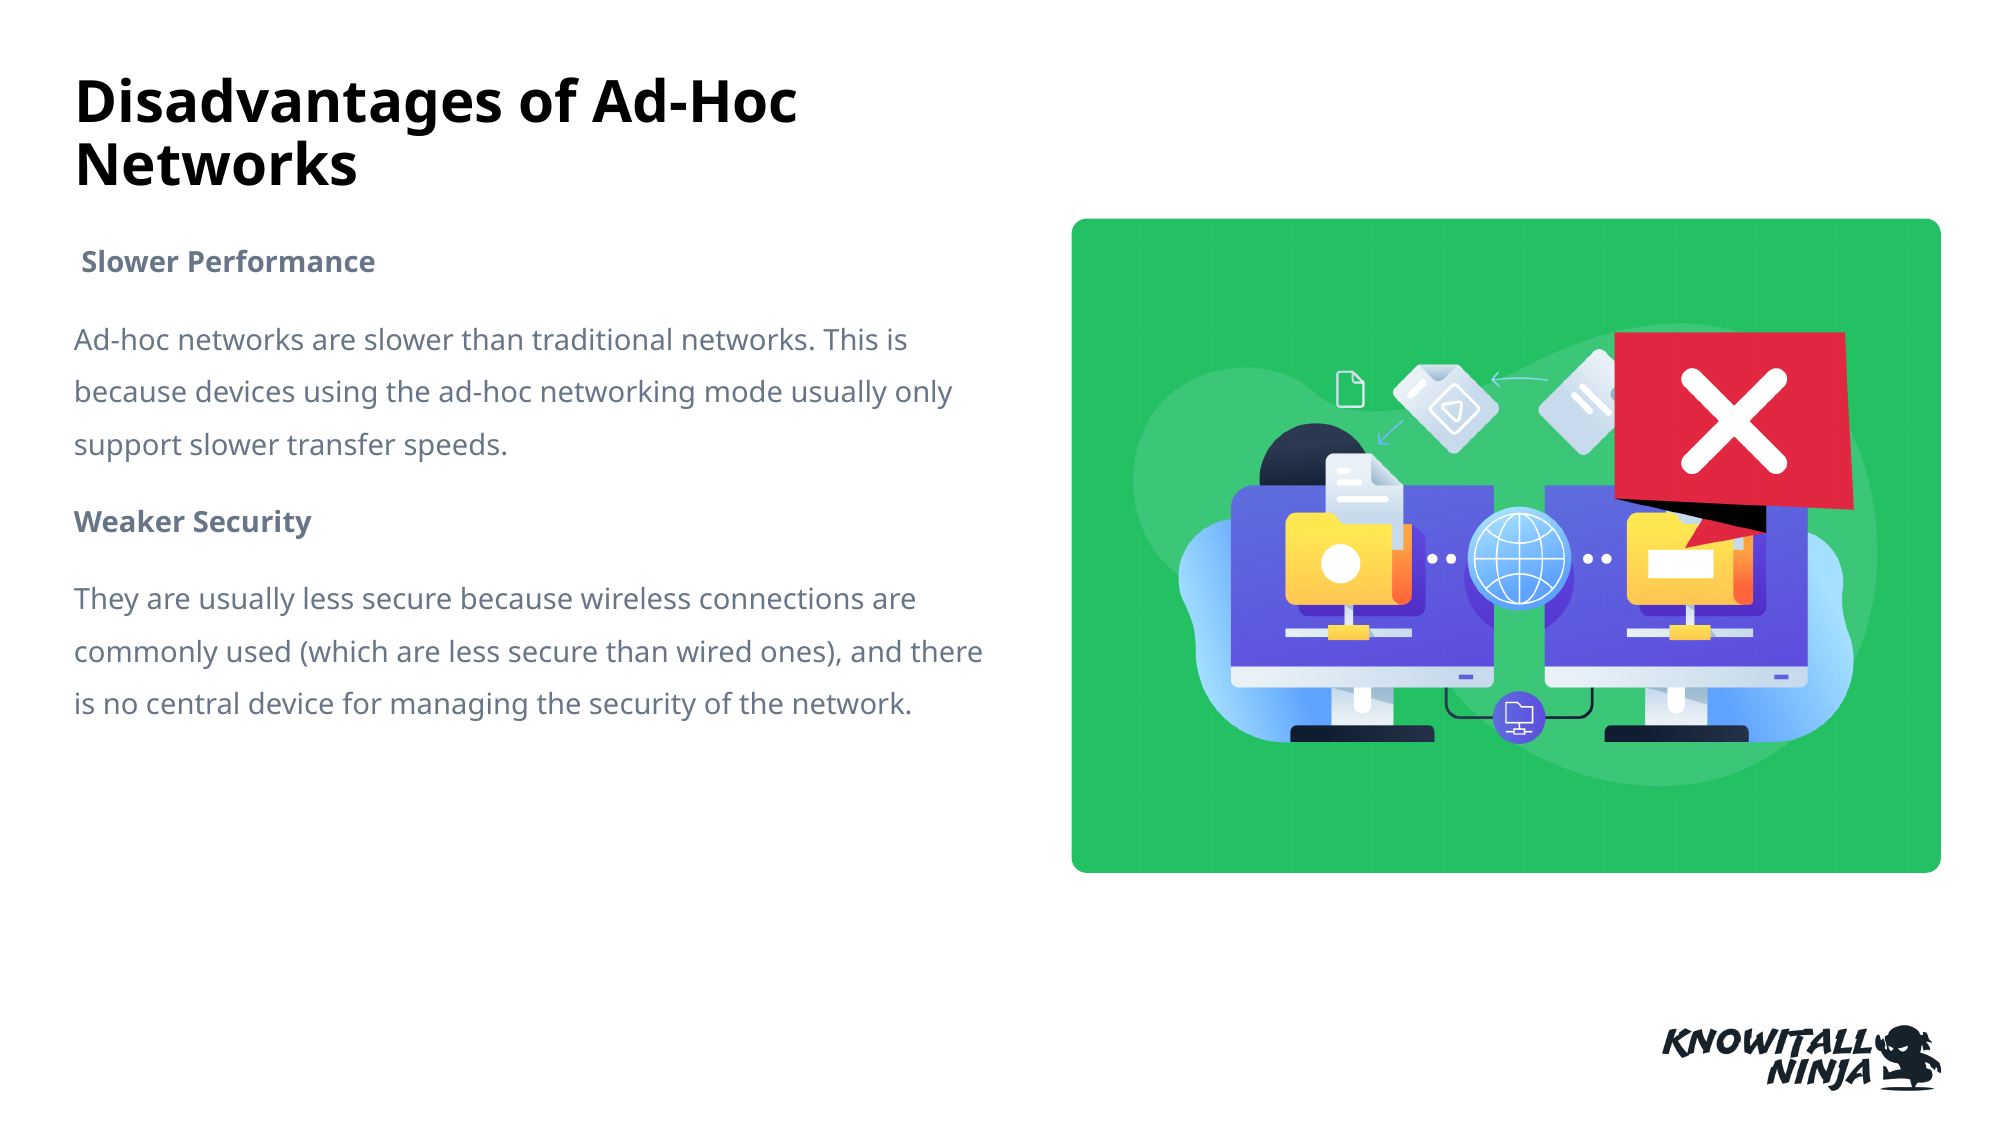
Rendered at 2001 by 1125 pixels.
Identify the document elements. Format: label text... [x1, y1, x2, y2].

picture [1071, 218, 1942, 874]
list Slower Performance Ad-hoc networks are slower than traditional networks. This is because devices using the ad-hoc networking mode usually only support slower transfer speeds. Weaker Security They are usually less secure because wireless connections are commonly used (which are less secure than wired ones), and there is no central device for managing the security of the network. [59, 218, 1000, 1065]
picture [1662, 1025, 1941, 1091]
title Disadvantages of Ad-Hoc Networks [59, 117, 1000, 206]
